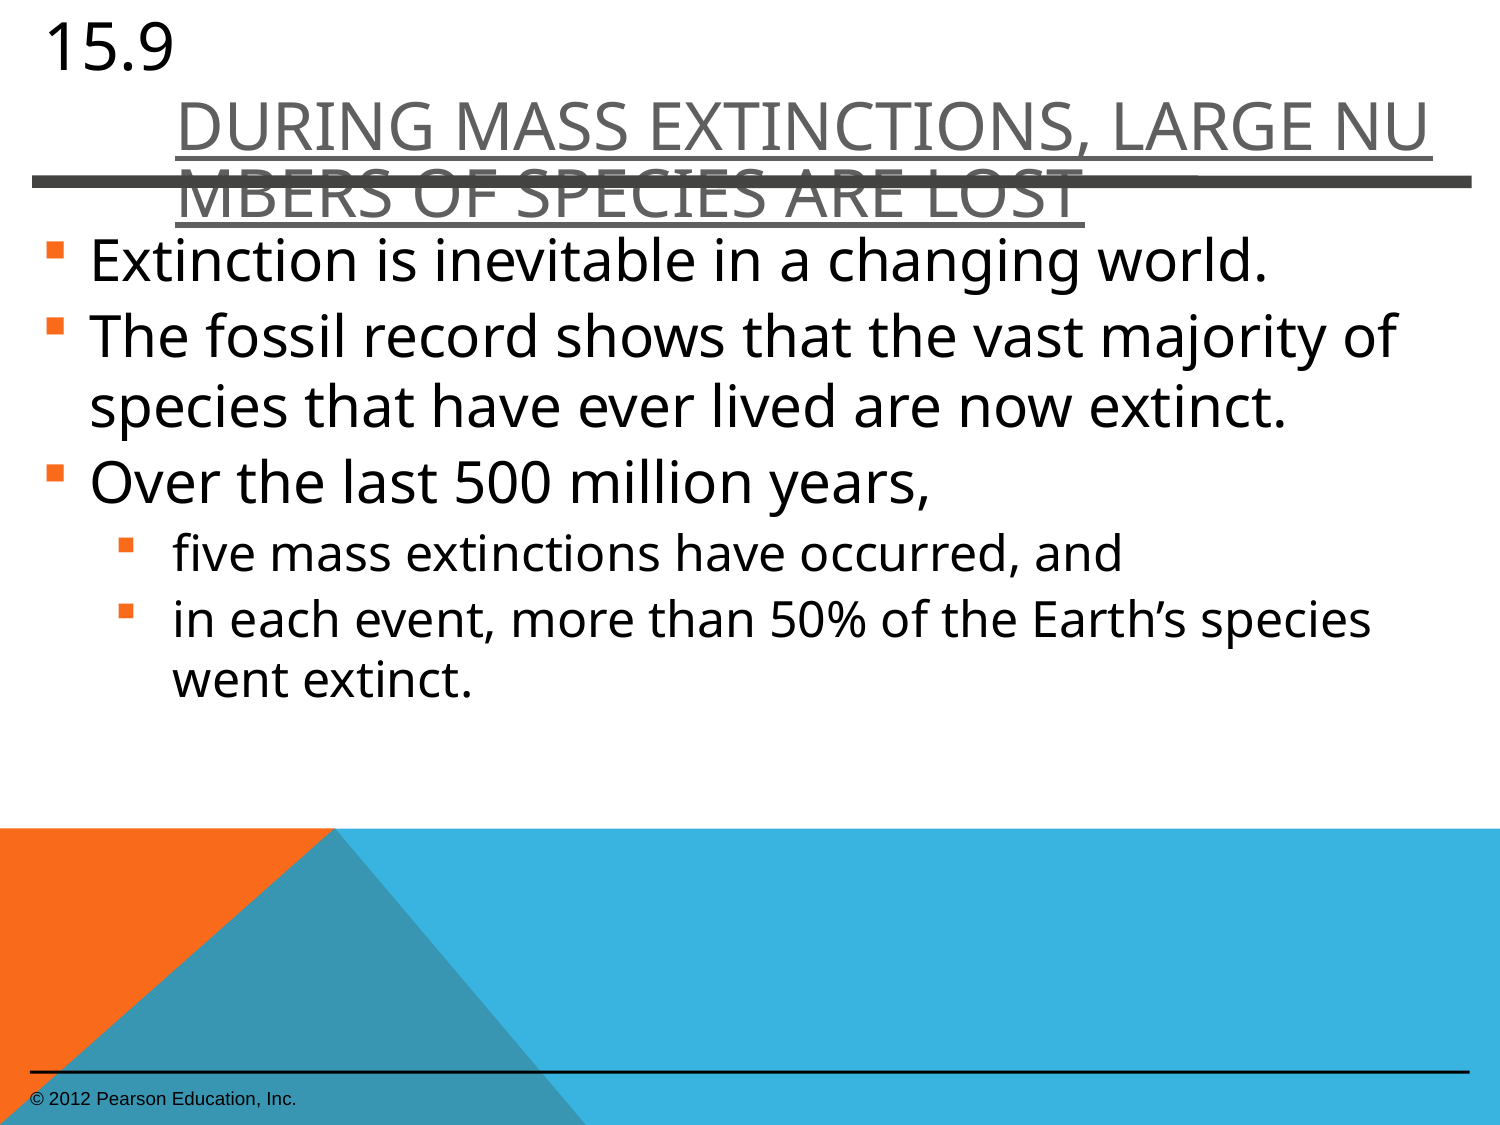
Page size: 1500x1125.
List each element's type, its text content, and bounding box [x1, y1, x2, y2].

list Extinction is inevitable in a changing world. The fossil record shows that the vast majority of species that have ever lived are now extinct. Over the last 500 million years, five mass extinctions have occurred, and in each event, more than 50% of the Earth’s species went extinct. [26, 215, 1427, 1080]
text_box © 2012 Pearson Education, Inc. [29, 1086, 1470, 1110]
title 15.9 During mass extinctions, large numbers of species are lost [28, 0, 1469, 191]
